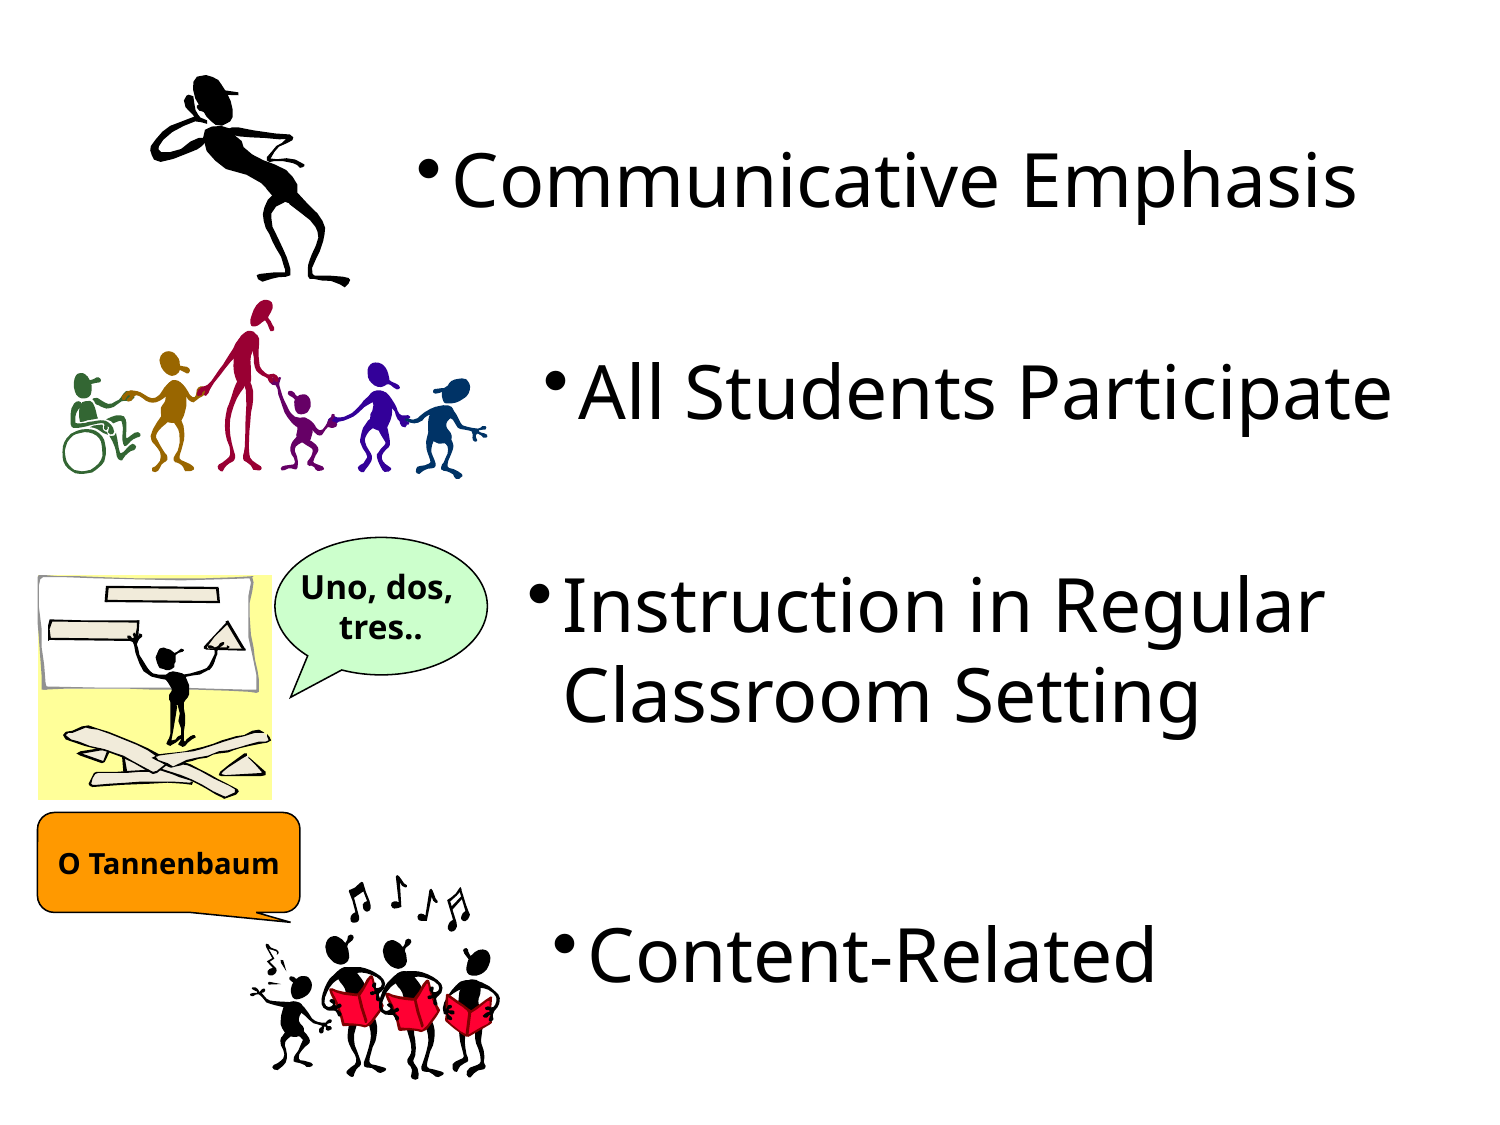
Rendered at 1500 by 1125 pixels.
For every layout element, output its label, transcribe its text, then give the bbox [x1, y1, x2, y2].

picture [62, 299, 488, 480]
text_box O Tannenbaum [37, 812, 300, 918]
text_box Uno, dos, tres.. [277, 537, 488, 698]
text_box Instruction in Regular Classroom Setting [512, 549, 1450, 745]
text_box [37, 574, 273, 801]
text_box All Students Participate [500, 337, 1438, 443]
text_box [149, 74, 351, 288]
text_box Communicative Emphasis [375, 124, 1400, 230]
text_box Content-Related [537, 899, 1313, 1005]
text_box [249, 874, 501, 1081]
